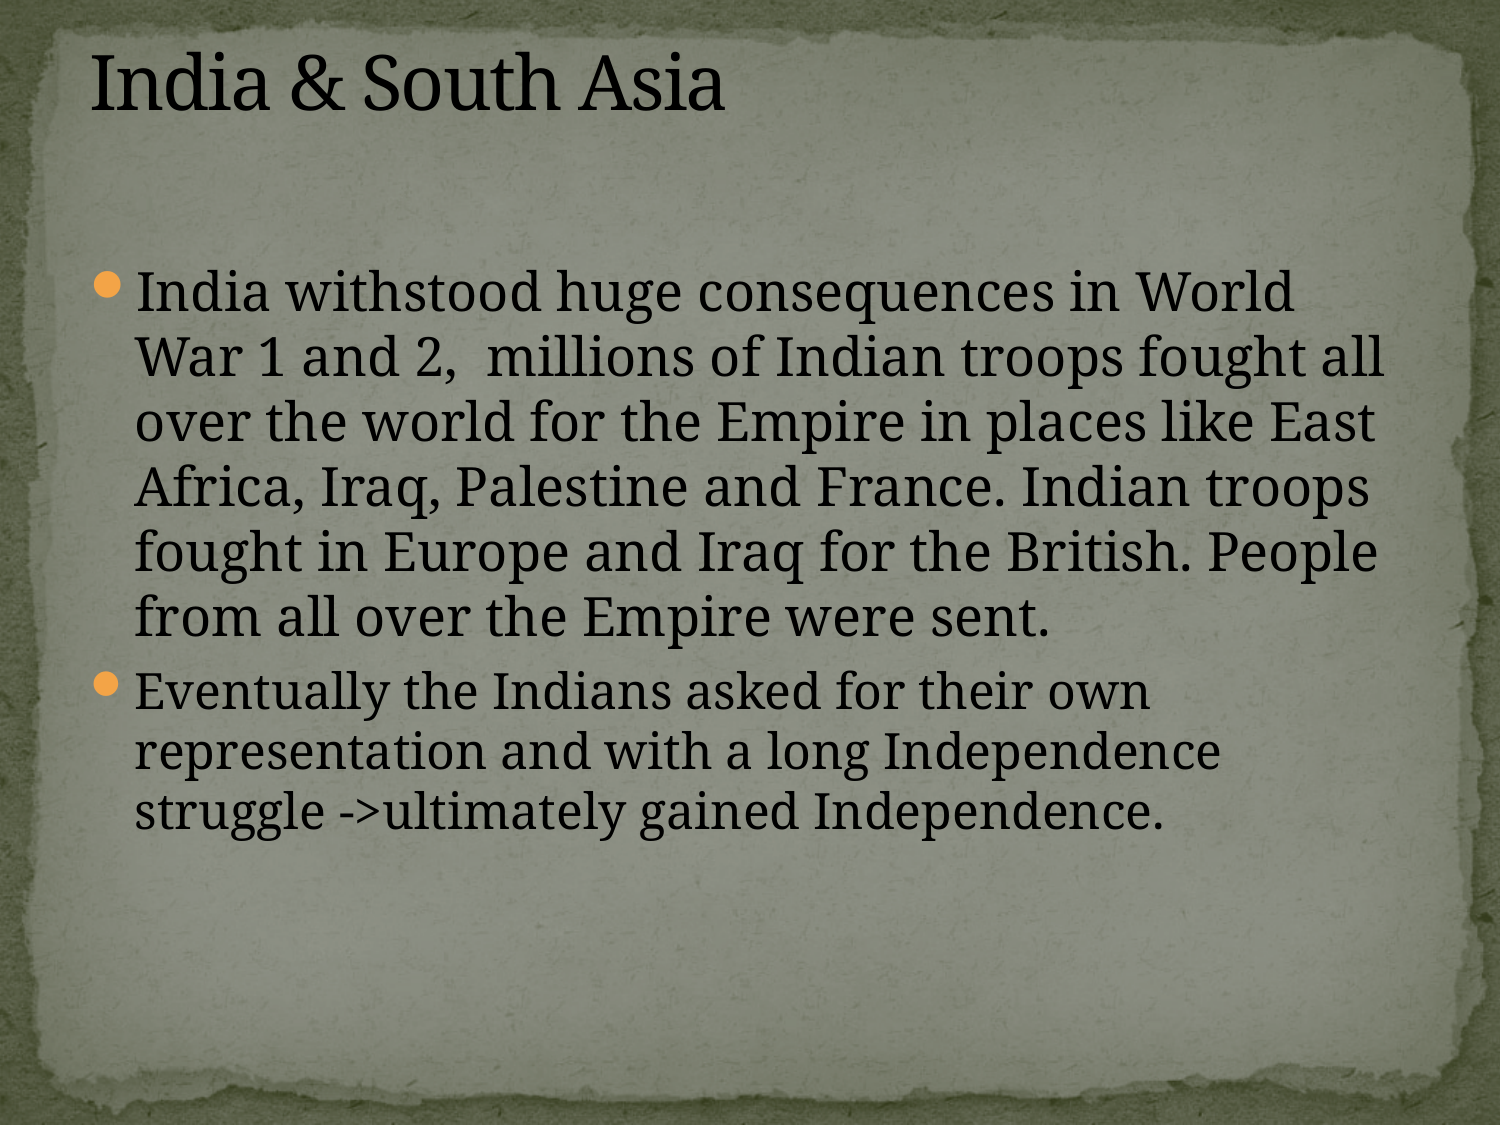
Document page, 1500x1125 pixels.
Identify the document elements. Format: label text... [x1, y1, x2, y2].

list India withstood huge consequences in World War 1 and 2, millions of Indian troops fought all over the world for the Empire in places like East Africa, Iraq, Palestine and France. Indian troops fought in Europe and Iraq for the British. People from all over the Empire were sent. Eventually the Indians asked for their own representation and with a long Independence struggle ->ultimately gained Independence. [74, 249, 1426, 1001]
title India & South Asia [74, 24, 1425, 225]
